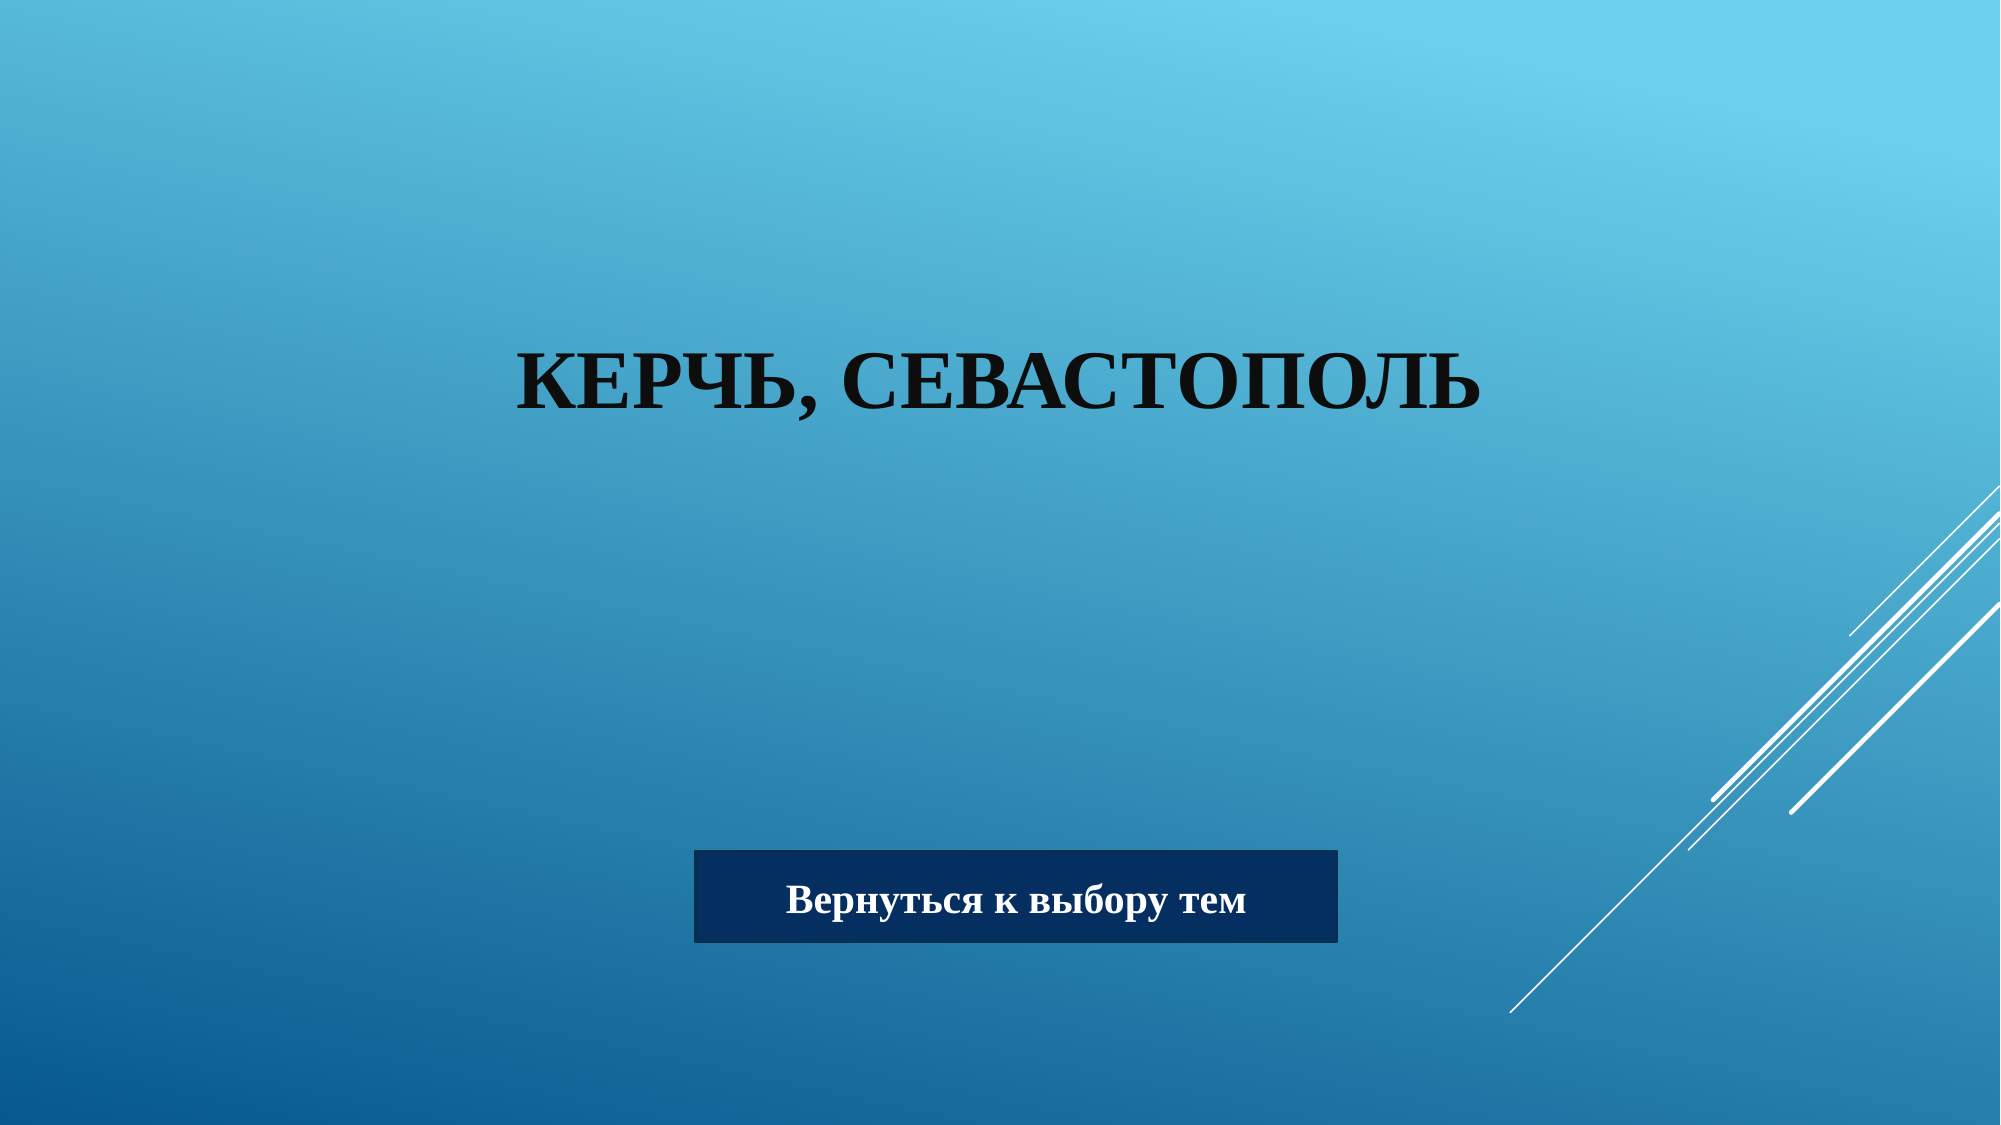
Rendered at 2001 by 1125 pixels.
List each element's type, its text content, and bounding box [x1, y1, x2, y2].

title Керчь, Севастополь [167, 26, 1833, 825]
